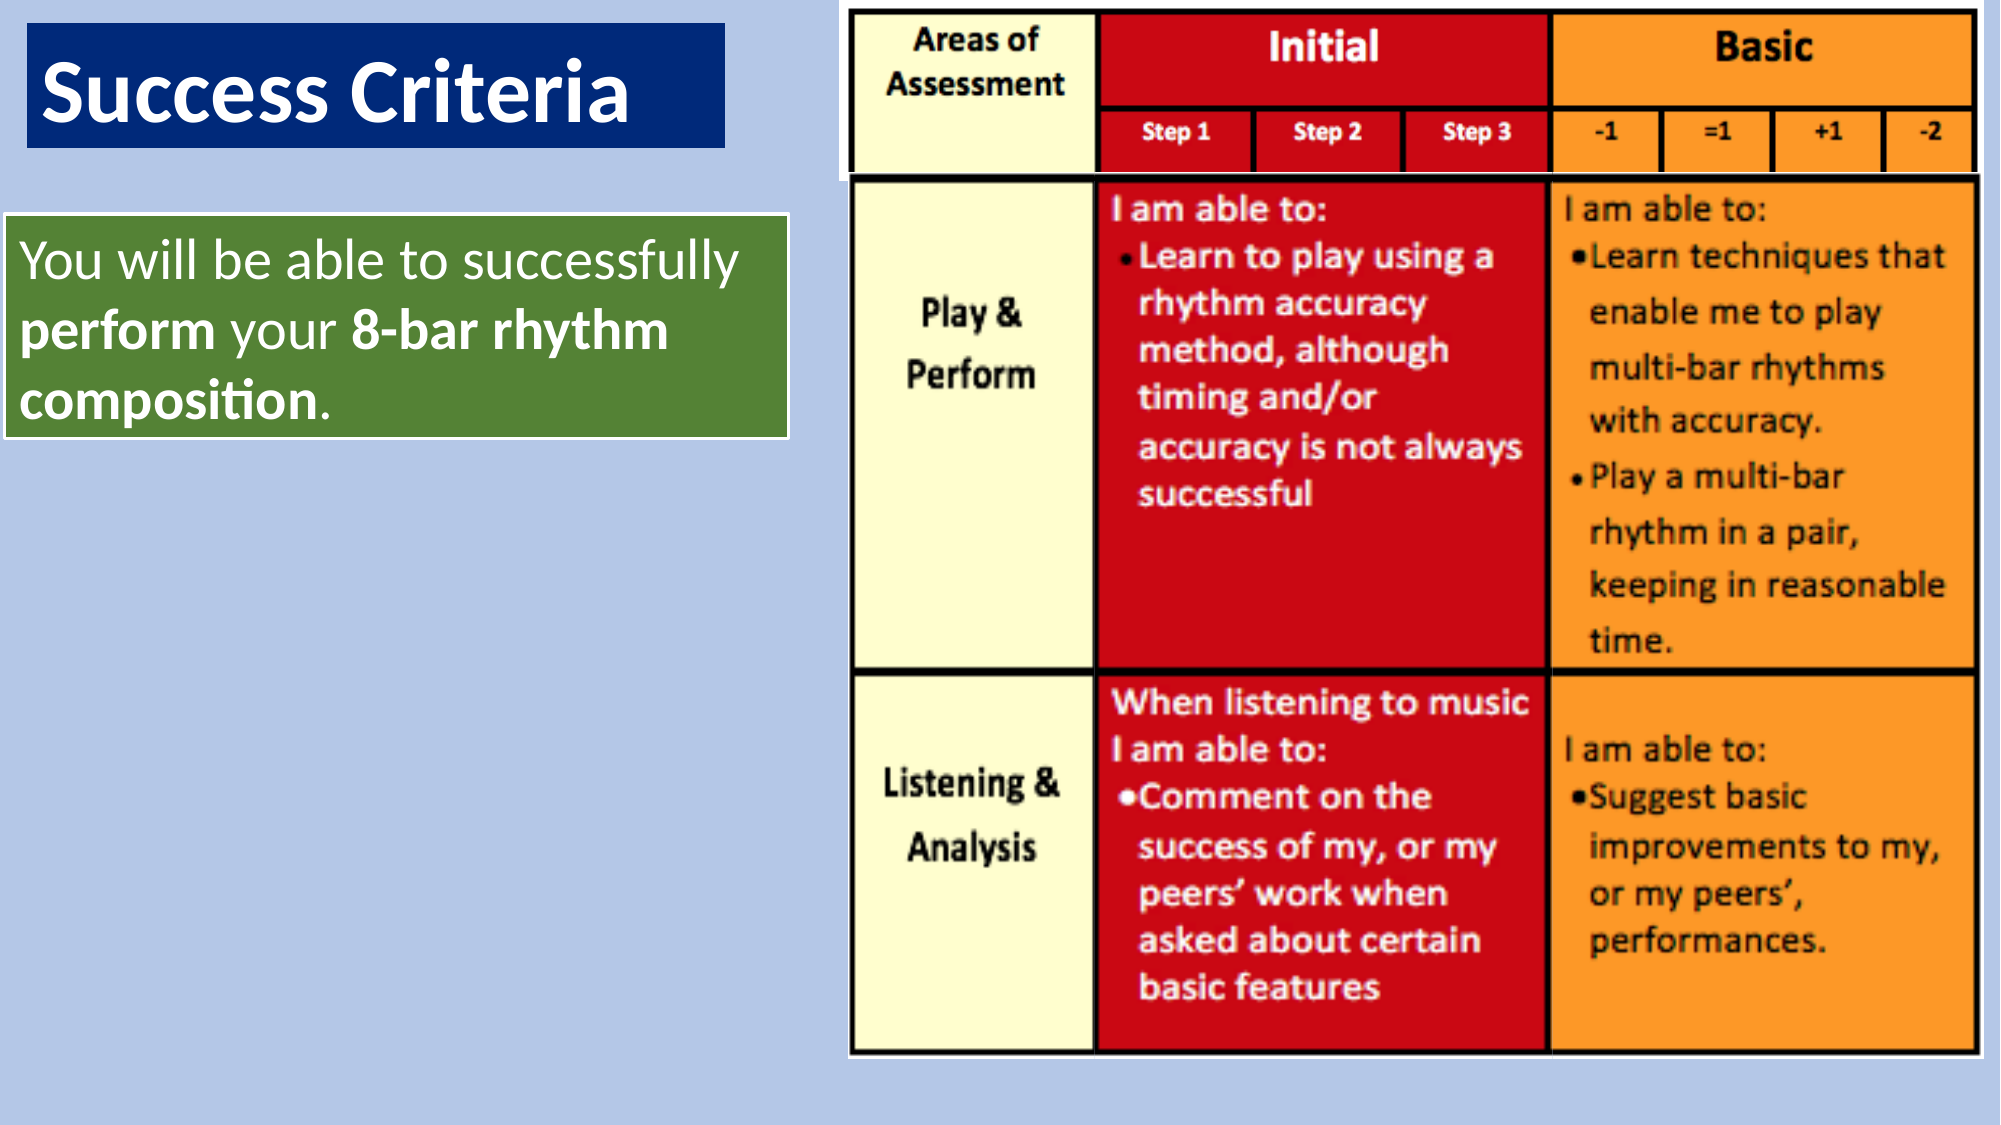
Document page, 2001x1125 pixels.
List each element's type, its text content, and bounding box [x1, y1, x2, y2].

picture [839, 0, 1984, 1059]
text_box You will be able to successfully perform your 8-bar rhythm composition. [4, 214, 789, 439]
text_box Success Criteria [27, 23, 725, 148]
